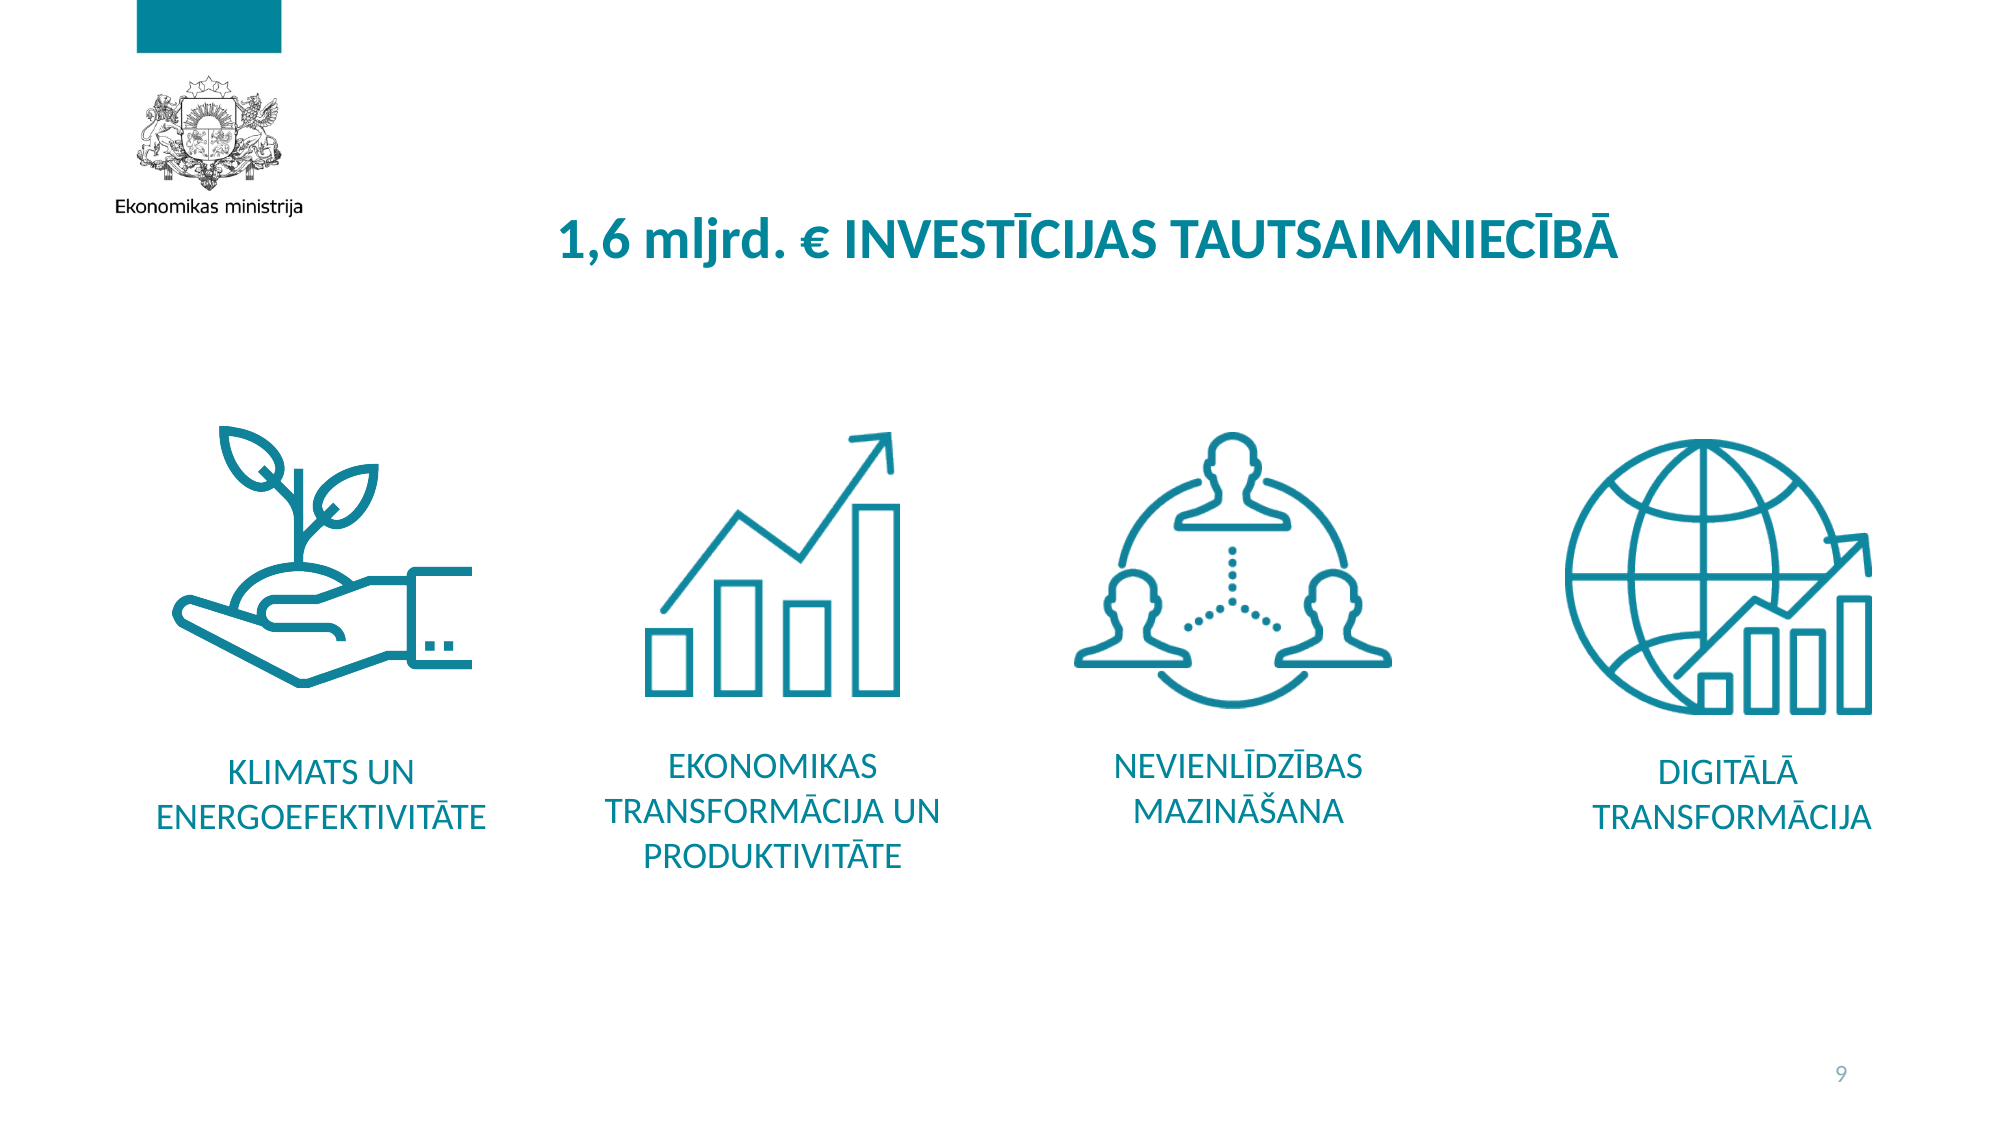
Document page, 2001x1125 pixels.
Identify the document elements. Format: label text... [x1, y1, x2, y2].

text_box DIGITĀLĀ TRANSFORMĀCIJA [1524, 739, 1940, 845]
text_box EKONOMIKAS TRANSFORMĀCIJA UN PRODUKTIVITĀTE [550, 734, 996, 884]
text_box KLIMATS UN ENERGOEFEKTIVITĀTE [138, 739, 505, 845]
title 1,6 mljrd. € INVESTĪCIJAS TAUTSAIMNIECĪBĀ [318, 152, 1858, 327]
picture [645, 432, 900, 697]
slide_number 9 [1412, 1042, 1863, 1103]
picture [1074, 432, 1392, 709]
picture [172, 426, 472, 688]
picture [64, 0, 354, 322]
text_box NEVIENLĪDZĪBAS MAZINĀŠANA [1052, 734, 1424, 839]
picture [1565, 439, 1872, 716]
